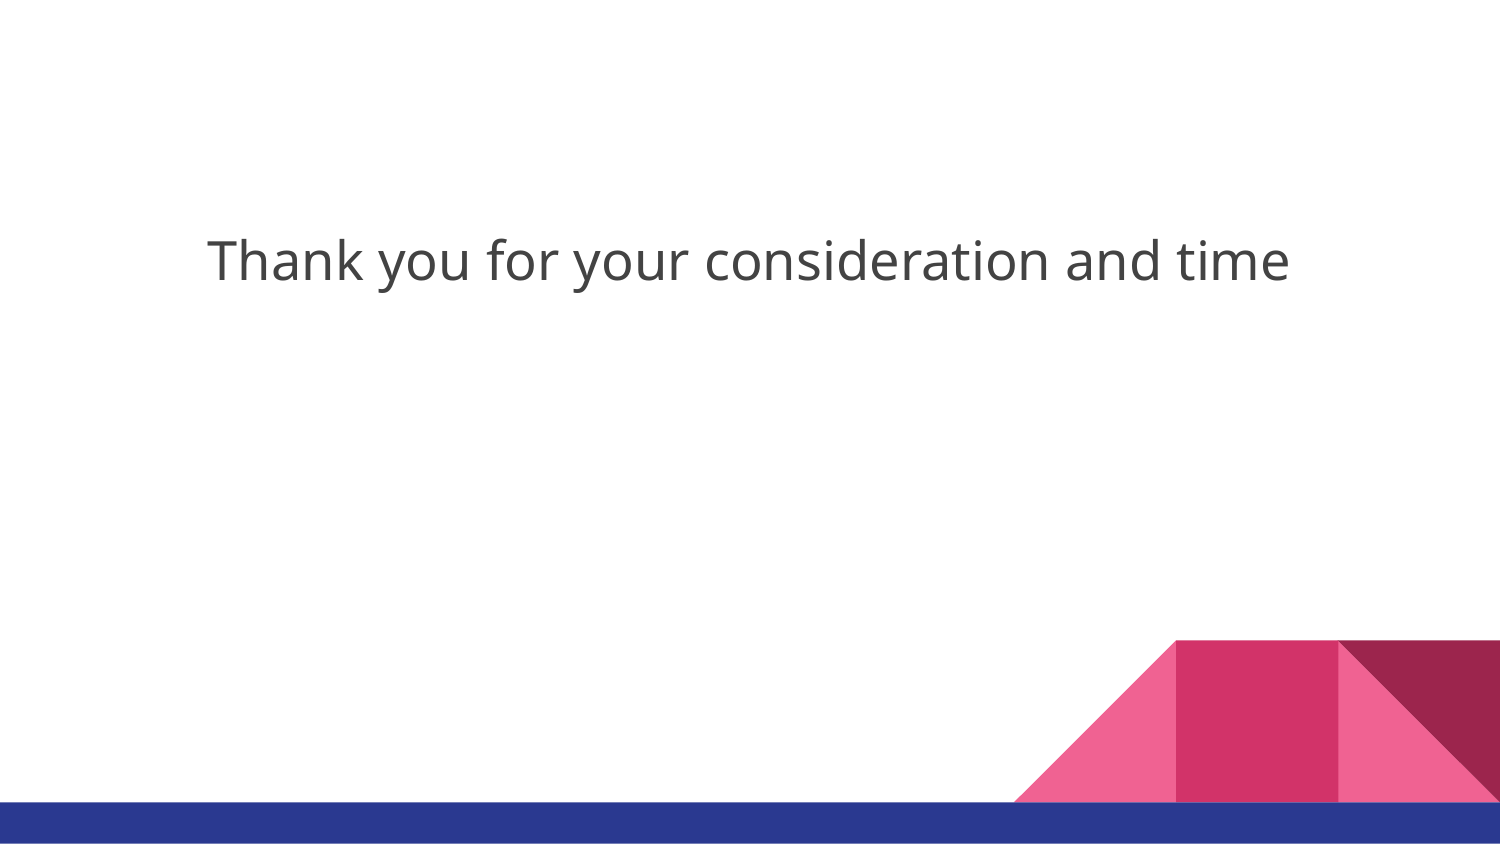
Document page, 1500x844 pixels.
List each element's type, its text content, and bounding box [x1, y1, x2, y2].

list Thank you for your consideration and time [51, 201, 1449, 750]
